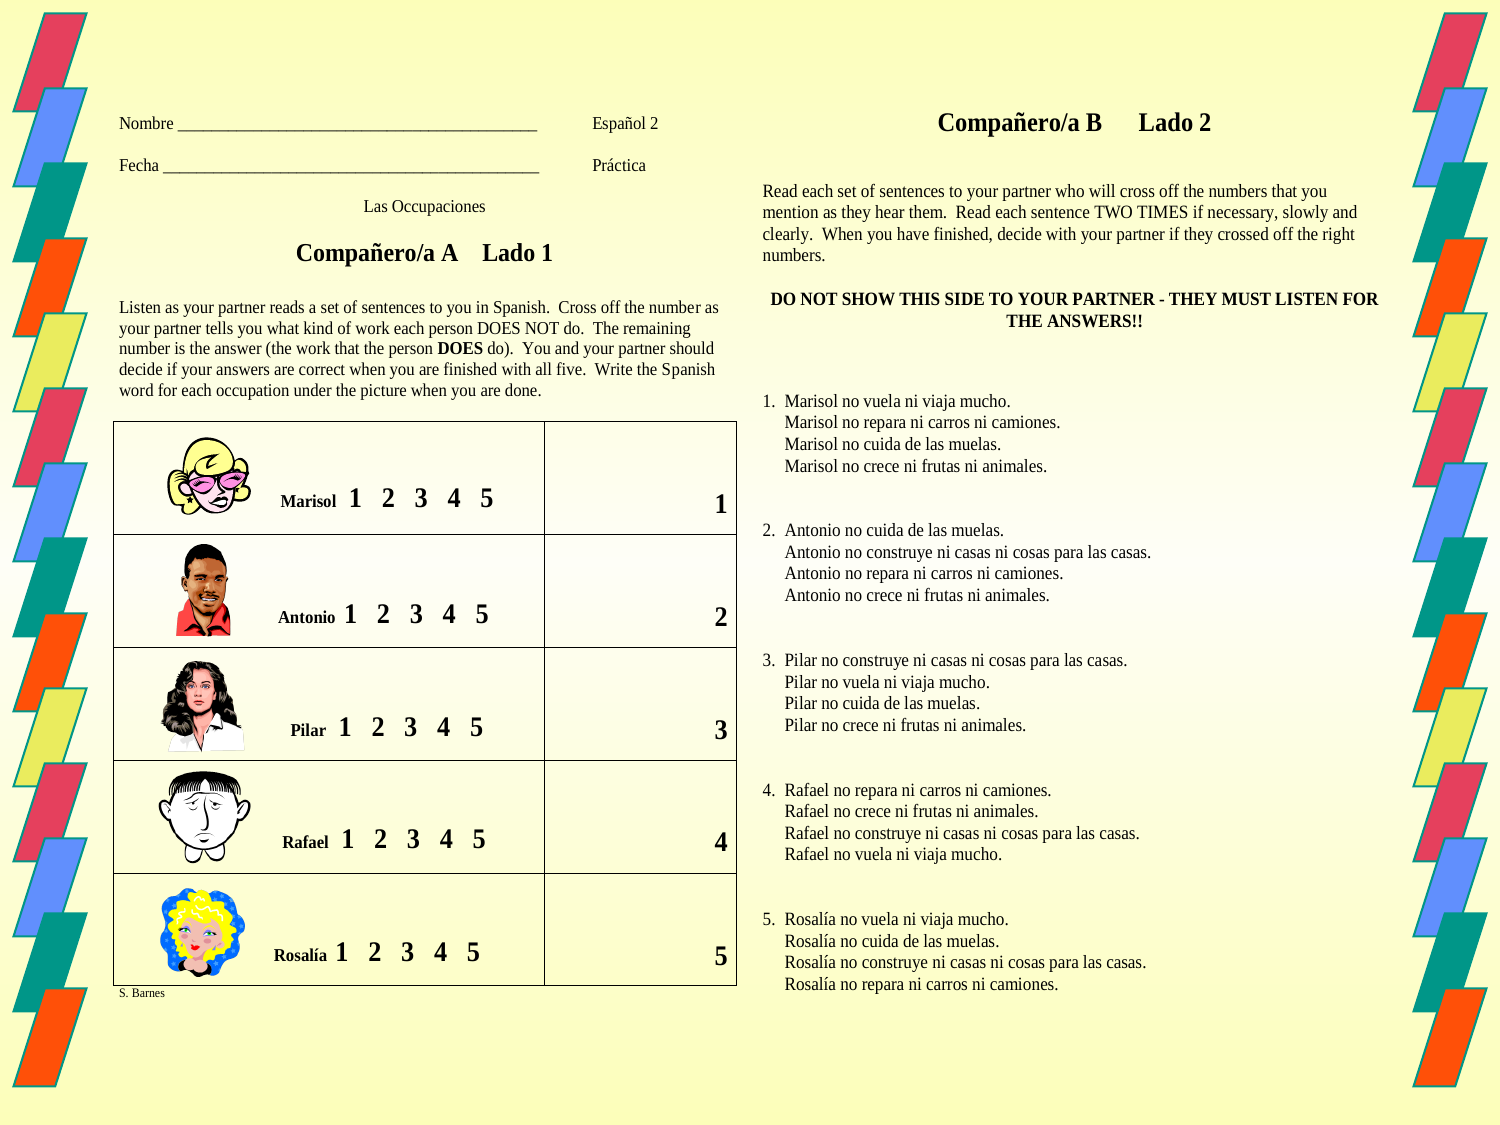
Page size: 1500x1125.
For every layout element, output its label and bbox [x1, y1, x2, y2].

list [762, 105, 1388, 1026]
list [112, 112, 738, 1001]
